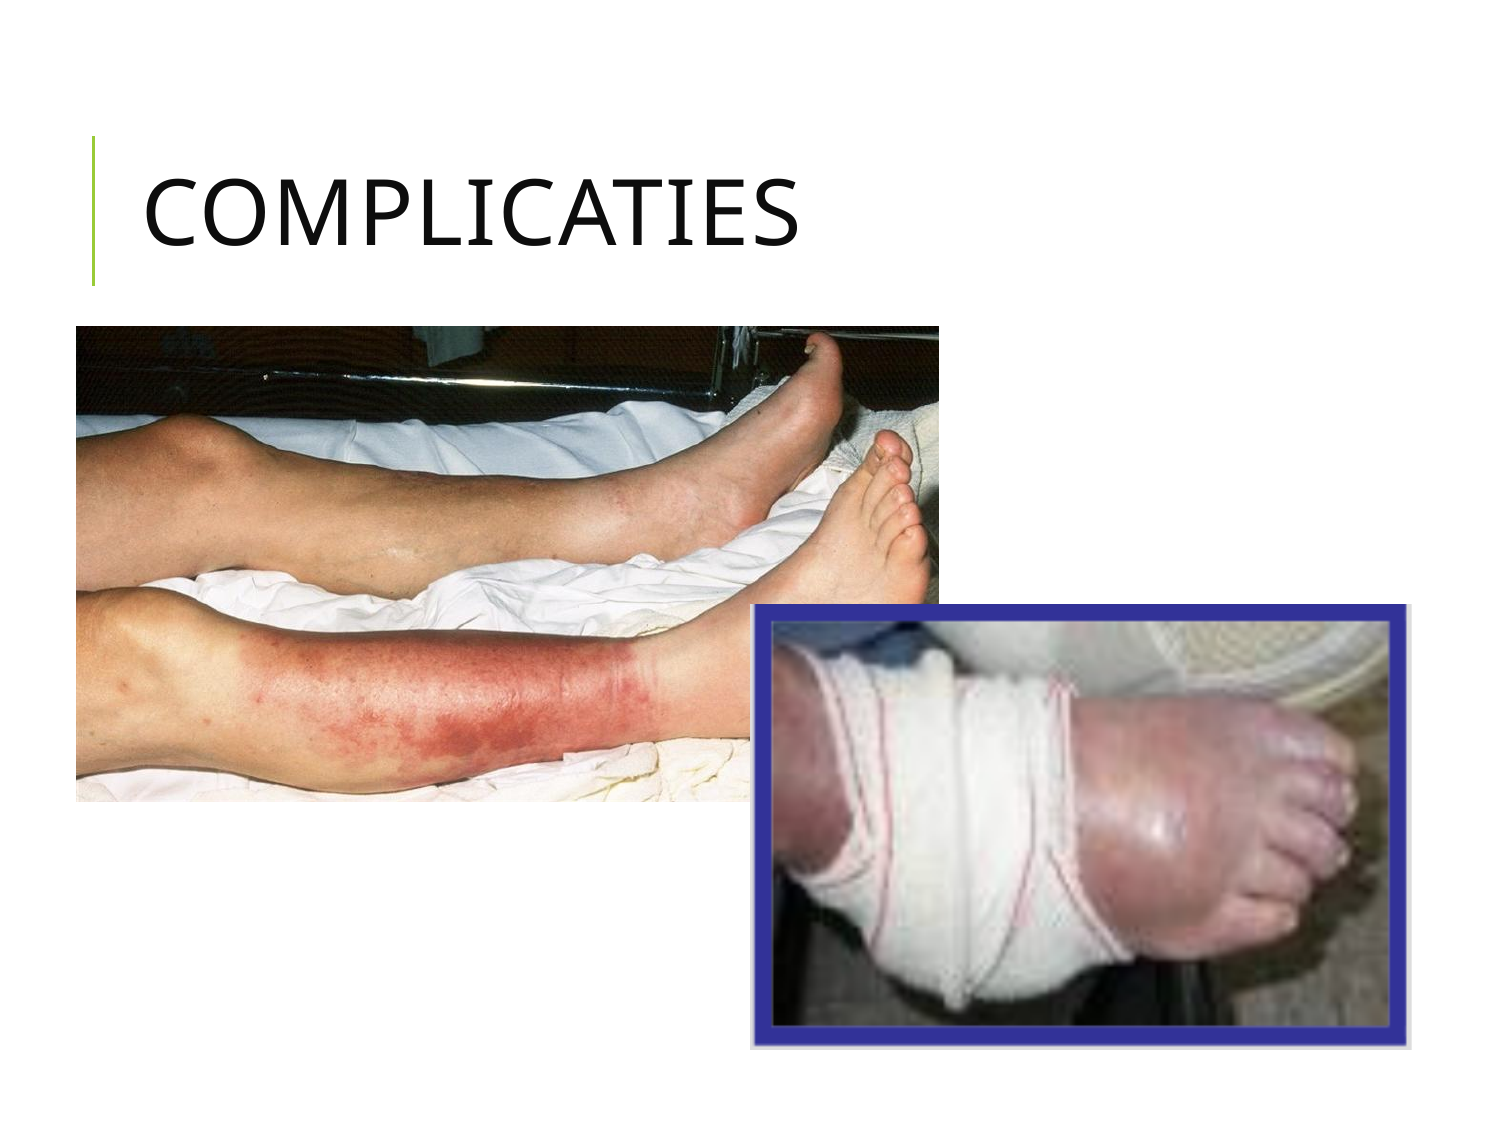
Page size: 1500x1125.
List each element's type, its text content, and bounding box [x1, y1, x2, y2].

title Complicaties [126, 96, 1322, 342]
picture [76, 325, 1412, 1050]
